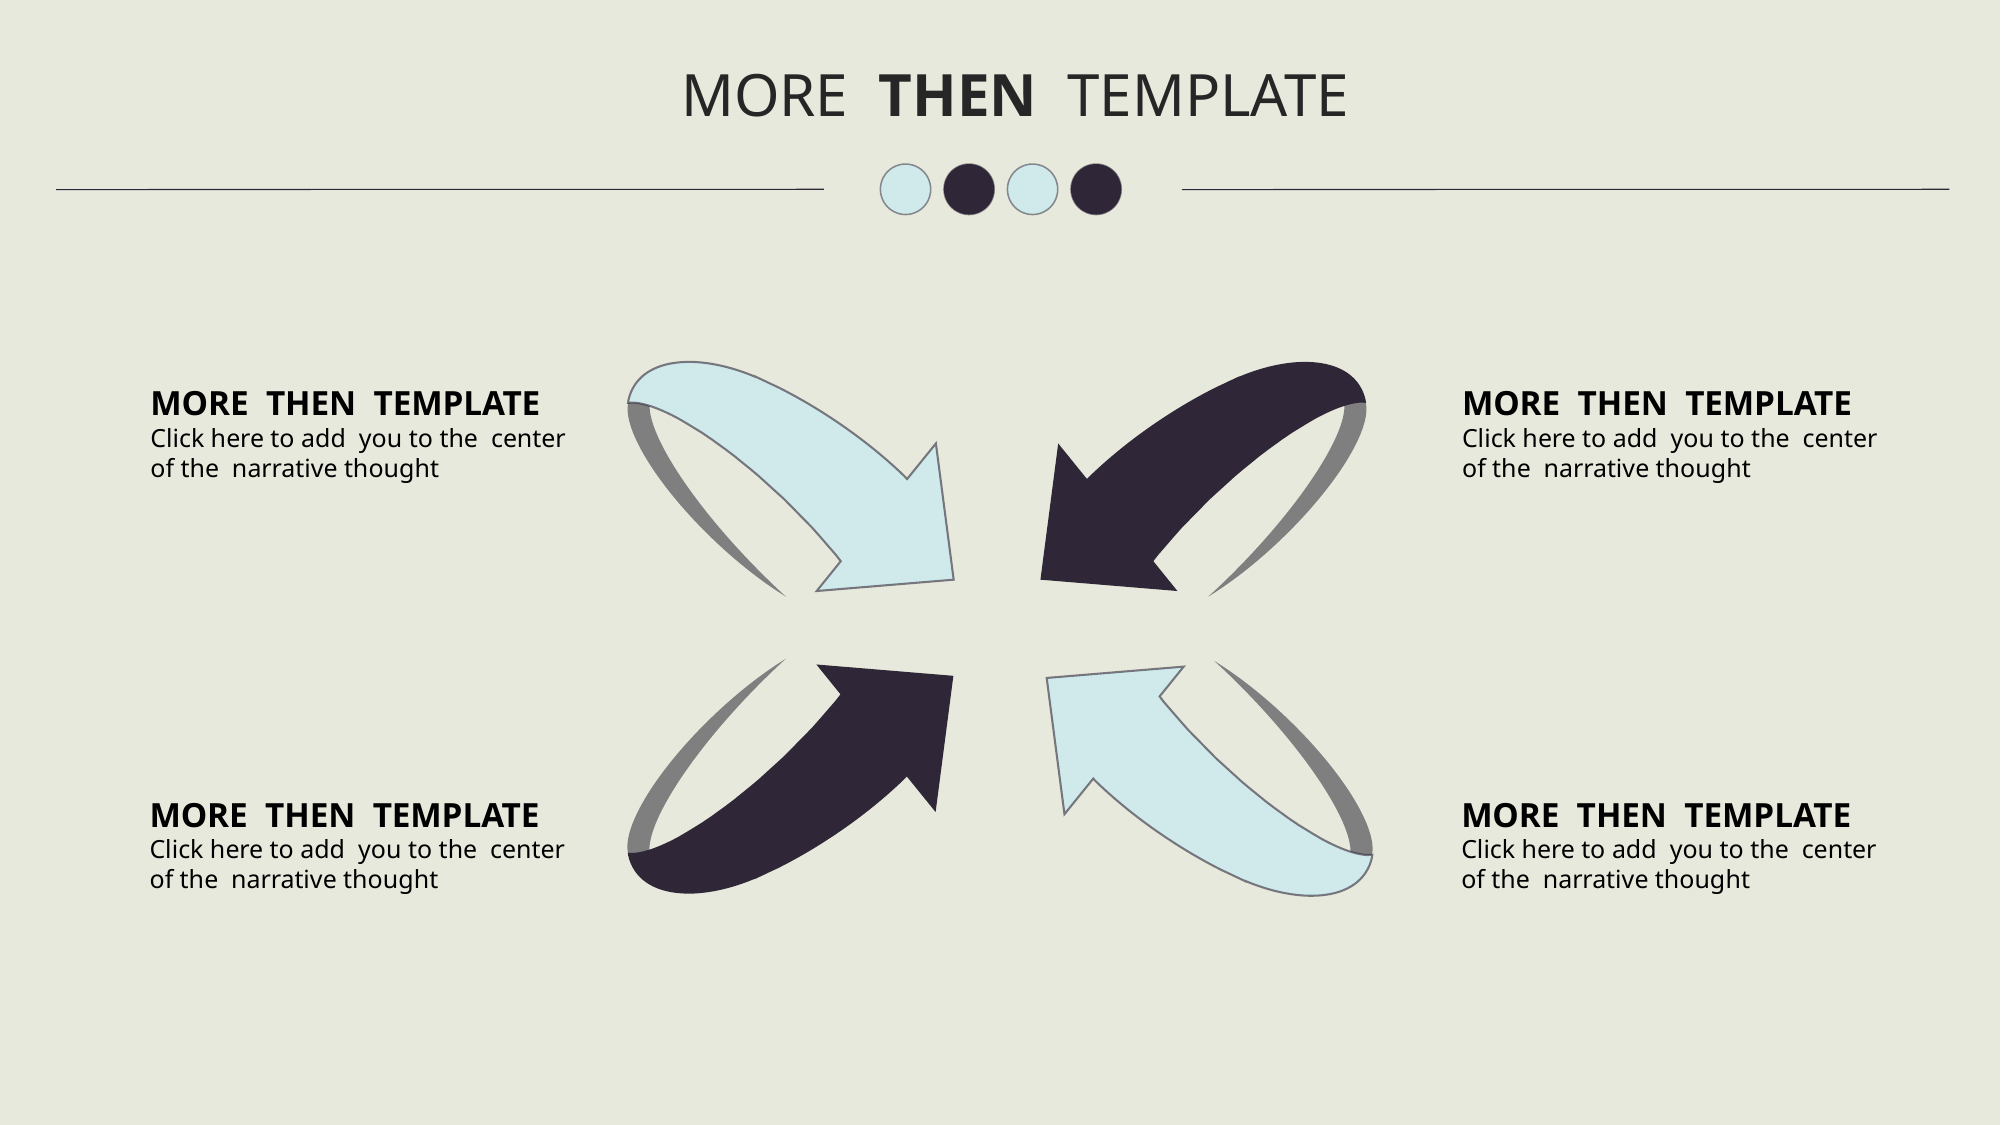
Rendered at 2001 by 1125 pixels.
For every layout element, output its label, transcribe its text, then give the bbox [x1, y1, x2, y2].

text_box MORE THEN TEMPLATE Click here to add you to the center of the narrative thought [1447, 374, 1893, 490]
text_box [880, 163, 1122, 215]
text_box MORE THEN TEMPLATE [636, 42, 1365, 138]
text_box MORE THEN TEMPLATE Click here to add you to the center of the narrative thought [135, 374, 582, 490]
text_box [1214, 661, 1373, 855]
text_box MORE THEN TEMPLATE Click here to add you to the center of the narrative thought [1446, 786, 1892, 902]
text_box [628, 361, 954, 592]
text_box [1040, 361, 1367, 592]
text_box [1046, 666, 1373, 896]
text_box [627, 664, 954, 894]
text_box [627, 403, 786, 597]
text_box [627, 658, 786, 852]
text_box MORE THEN TEMPLATE Click here to add you to the center of the narrative thought [134, 786, 581, 902]
text_box [1208, 403, 1367, 597]
